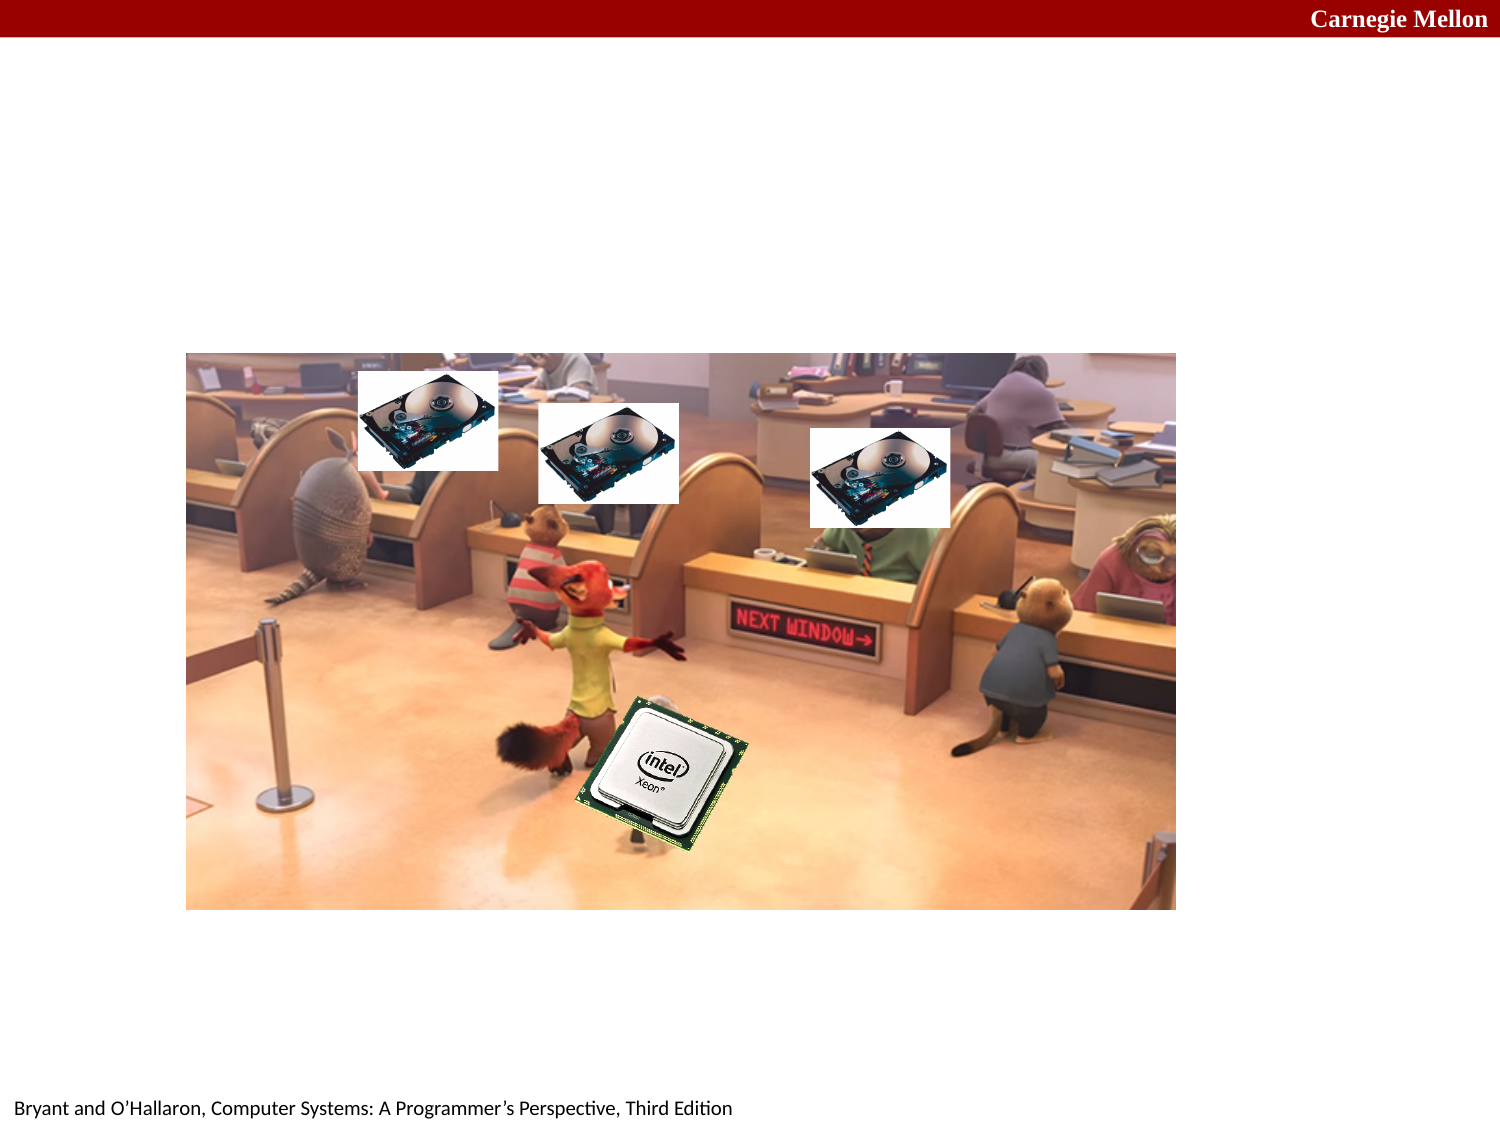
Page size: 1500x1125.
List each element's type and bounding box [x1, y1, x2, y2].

picture [186, 352, 1176, 910]
